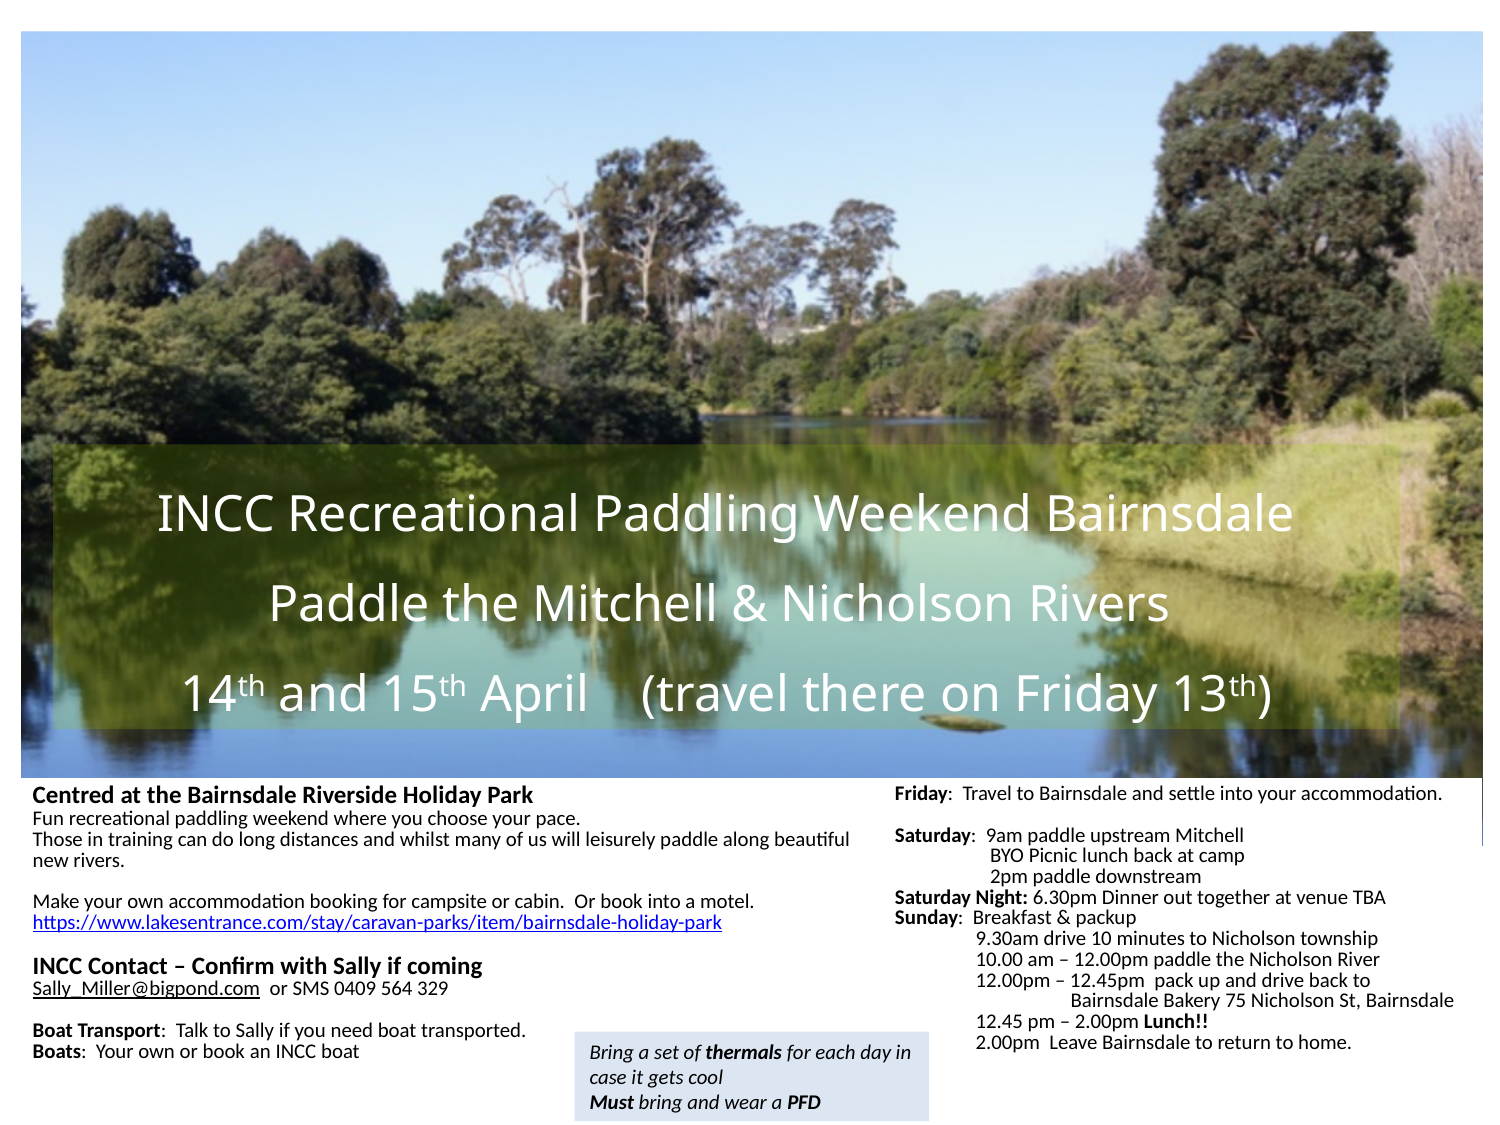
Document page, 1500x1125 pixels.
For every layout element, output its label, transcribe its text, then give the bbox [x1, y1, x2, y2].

table_header Friday: Travel to Bairnsdale and settle into your accommodation. Saturday: 9am paddle upstream Mitchell BYO Picnic lunch back at camp 2pm paddle downstream Saturday Night: 6.30pm Dinner out together at venue TBA Sunday: Breakfast & packup 9.30am drive 10 minutes to Nicholson township 10.00 am – 12.00pm paddle the Nicholson River 12.00pm – 12.45pm pack up and drive back to Bairnsdale Bakery 75 Nicholson St, Bairnsdale 12.45 pm – 2.00pm Lunch!! 2.00pm Leave Bairnsdale to return to home. [880, 854, 1482, 1125]
text_box Bring a set of thermals for each day in case it gets cool Must bring and wear a PFD [574, 1031, 930, 1122]
table_header Centred at the Bairnsdale Riverside Holiday Park Fun recreational paddling weekend where you choose your pace. Those in training can do long distances and whilst many of us will leisurely paddle along beautiful new rivers. Make your own accommodation booking for campsite or cabin. Or book into a motel. https://www.lakesentrance.com/stay/caravan-parks/item/bairnsdale-holiday-park INCC Contact – Confirm with Sally if coming Sally_Miller@bigpond.com or SMS 0409 564 329 Boat Transport: Talk to Sally if you need boat transported. Boats: Your own or book an INCC boat [18, 851, 880, 1125]
picture [21, 30, 1483, 847]
